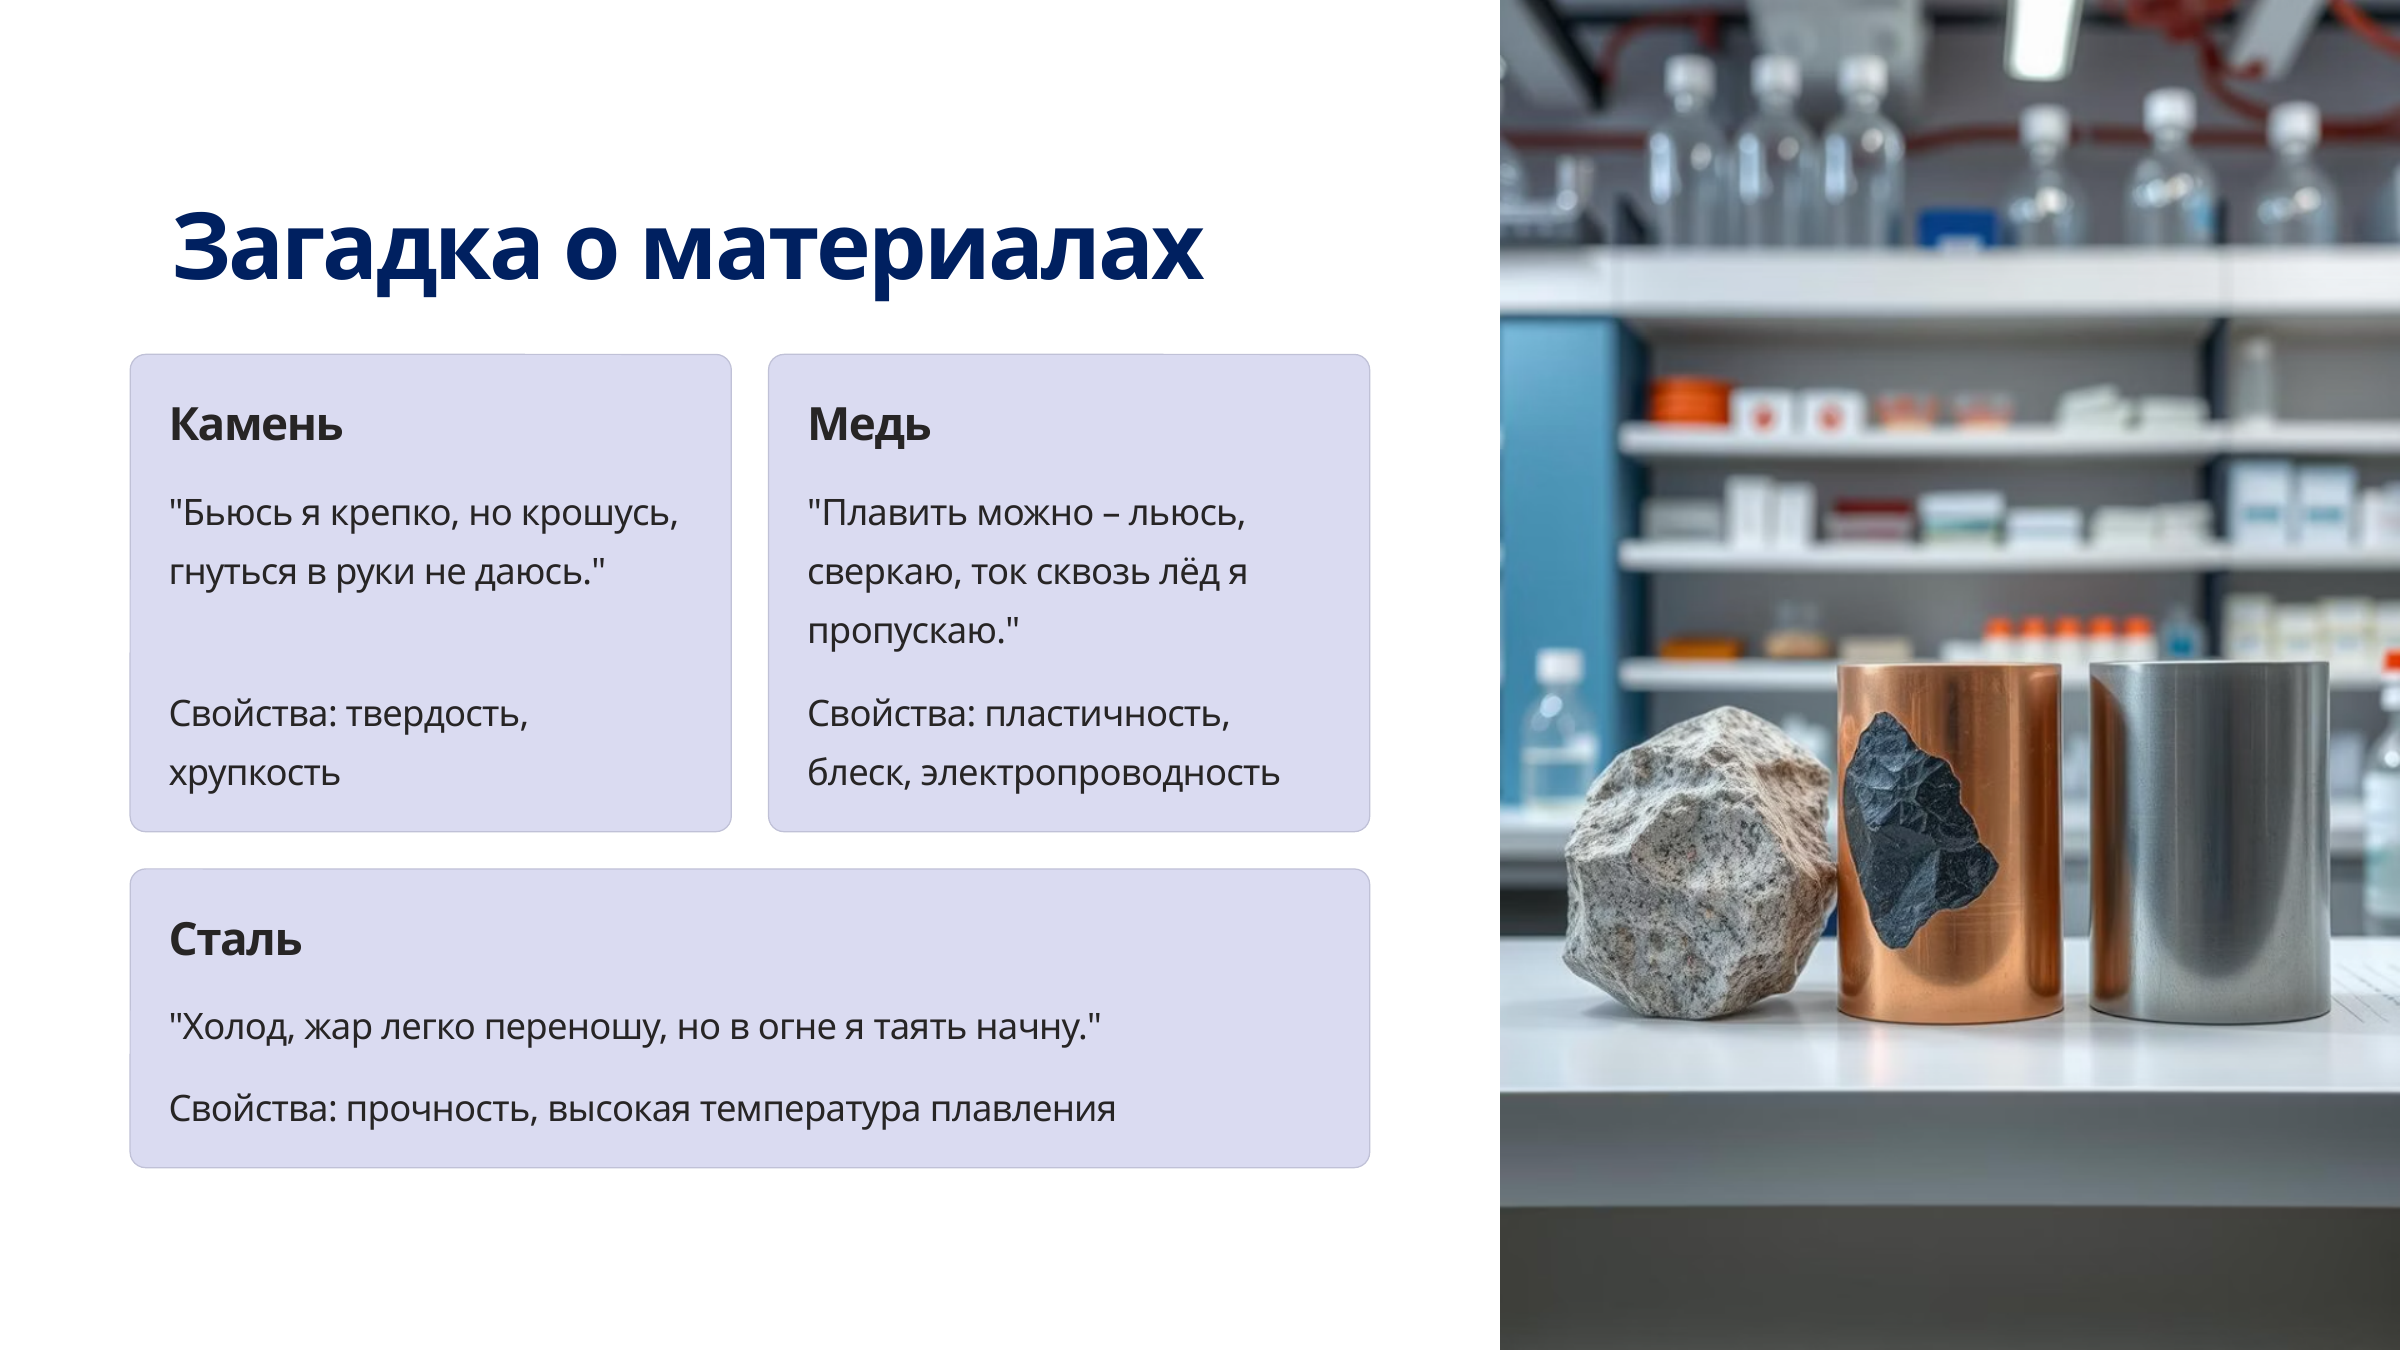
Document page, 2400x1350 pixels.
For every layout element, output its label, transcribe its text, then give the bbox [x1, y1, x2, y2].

text_box "Бьюсь я крепко, но крошусь, гнуться в руки не даюсь." [168, 473, 693, 652]
text_box [768, 354, 1370, 832]
text_box Камень [168, 392, 634, 451]
text_box [130, 354, 732, 832]
picture [1499, 0, 2400, 1350]
text_box Медь [806, 392, 1273, 451]
text_box [130, 868, 1370, 1168]
text_box Свойства: прочность, высокая температура плавления [168, 1069, 1332, 1130]
text_box "Холод, жар легко переношу, но в огне я таять начну." [168, 987, 1332, 1048]
text_box Загадка о материалах [130, 182, 1246, 299]
text_box Свойства: пластичность, блеск, электропроводность [806, 674, 1332, 794]
text_box Свойства: твердость, хрупкость [168, 674, 693, 794]
text_box "Плавить можно – льюсь, сверкаю, ток сквозь лёд я пропускаю." [806, 473, 1332, 652]
text_box Сталь [168, 907, 634, 966]
